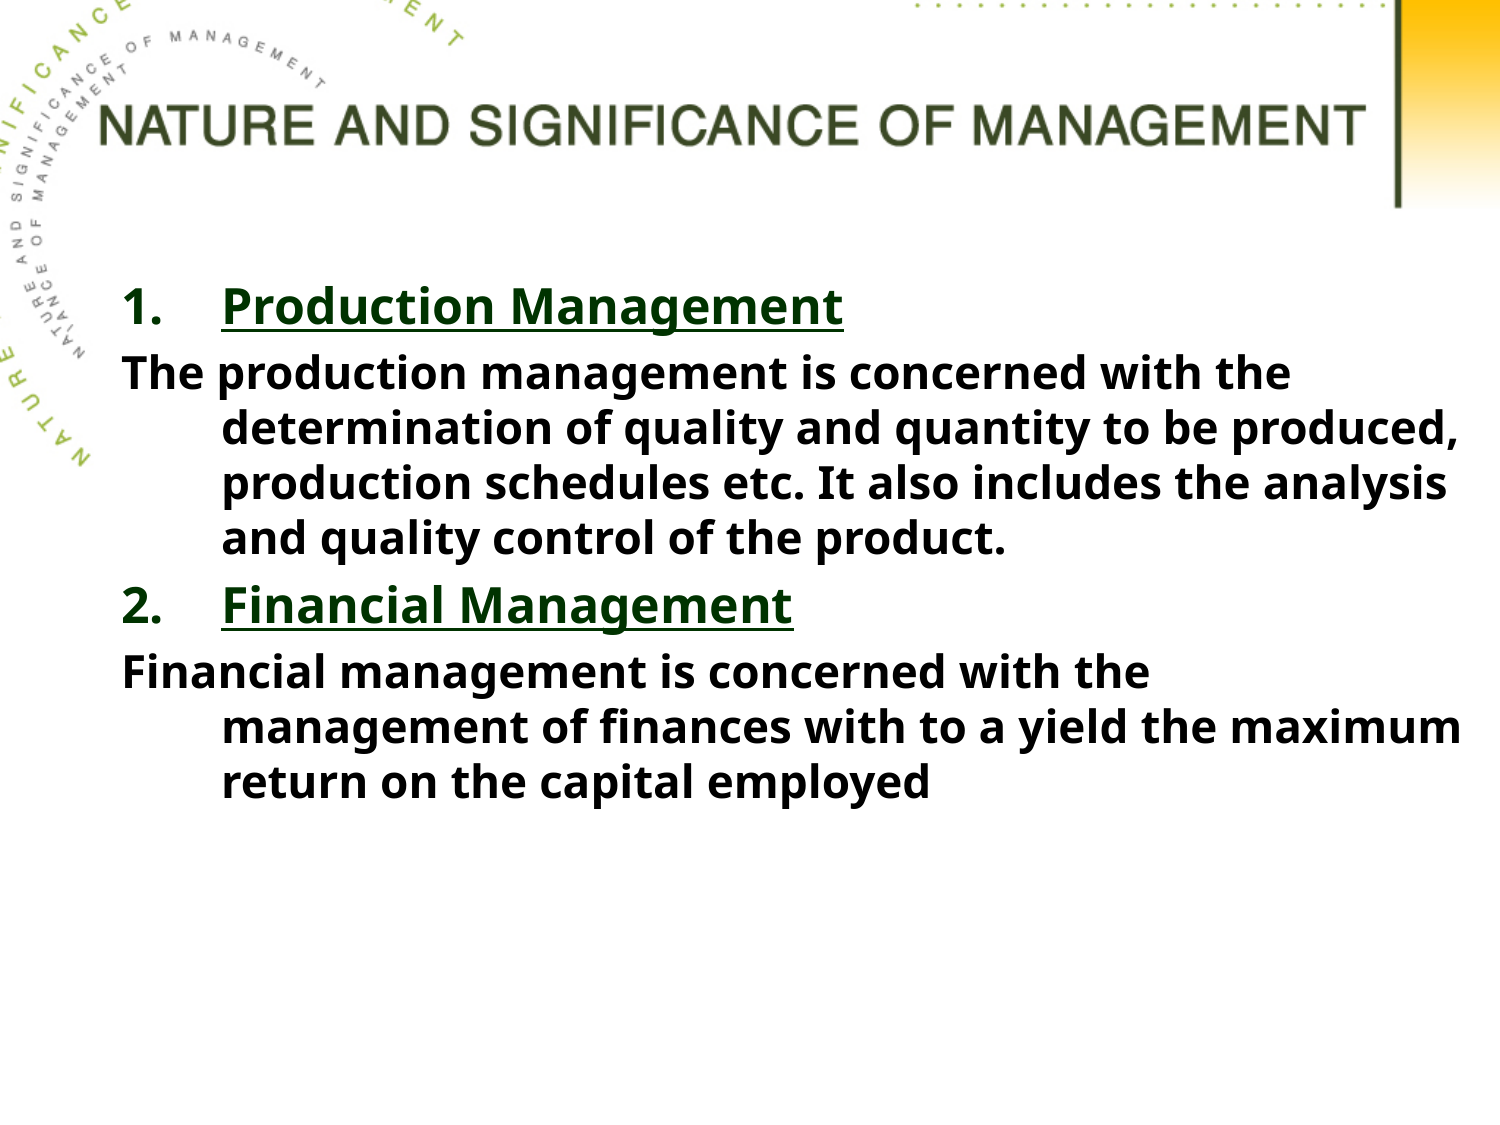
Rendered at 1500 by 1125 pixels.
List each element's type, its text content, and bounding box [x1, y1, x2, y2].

text_box Production Management The production management is concerned with the determination of quality and quantity to be produced, production schedules etc. It also includes the analysis and quality control of the product. Financial Management Financial management is concerned with the management of finances with to a yield the maximum return on the capital employed [106, 267, 1483, 1106]
picture [0, 0, 1500, 1125]
